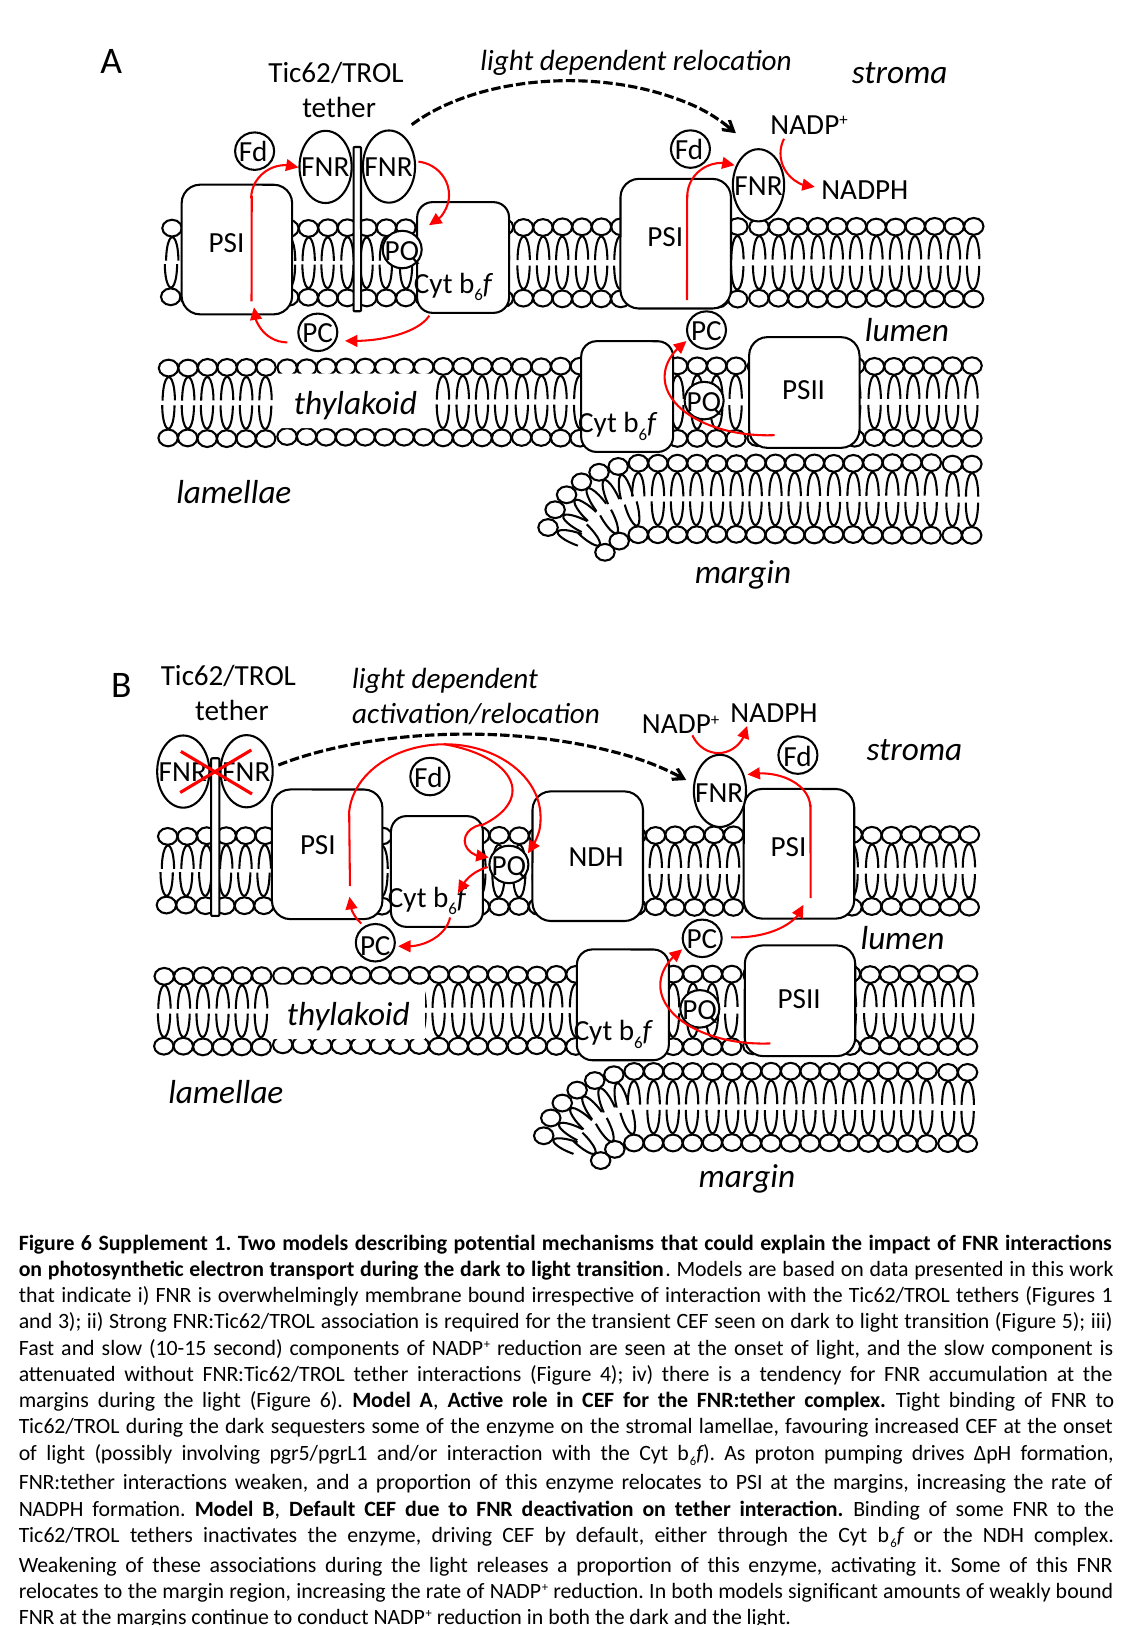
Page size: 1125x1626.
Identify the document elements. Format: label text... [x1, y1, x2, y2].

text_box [158, 33, 984, 599]
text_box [96, 648, 980, 1203]
text_box Figure 6 Supplement 1. Two models describing potential mechanisms that could explain the impact of FNR interactions on photosynthetic electron transport during the dark to light transition. Models are based on data presented in this work that indicate i) FNR is overwhelmingly membrane bound irrespective of interaction with the Tic62/TROL tethers (Figures 1 and 3); ii) Strong FNR:Tic62/TROL association is required for the transient CEF seen on dark to light transition (Figure 5); iii) Fast and slow (10-15 second) components of NADP+ reduction are seen at the onset of light, and the slow component is attenuated without FNR:Tic62/TROL tether interactions (Figure 4); iv) there is a tendency for FNR accumulation at the margins during the light (Figure 6). Model A, Active role in CEF for the FNR:tether complex. Tight binding of FNR to Tic62/TROL during the dark sequesters some of the enzyme on the stromal lamellae, favouring increased CEF at the onset of light (possibly involving pgr5/pgrL1 and/or interaction with the Cyt b6f). As proton pumping drives ∆pH formation, FNR:tether interactions weaken, and a proportion of this enzyme relocates to PSI at the margins, increasing the rate of NADPH formation. Model B, Default CEF due to FNR deactivation on tether interaction. Binding of some FNR to the Tic62/TROL tethers inactivates the enzyme, driving CEF by default, either through the Cyt b6f or the NDH complex. Weakening of these associations during the light releases a proportion of this enzyme, activating it. Some of this FNR relocates to the margin region, increasing the rate of NADP+ reduction. In both models significant amounts of weakly bound FNR at the margins continue to conduct NADP+ reduction in both the dark and the light. [4, 1221, 1125, 1625]
text_box A [85, 28, 138, 89]
